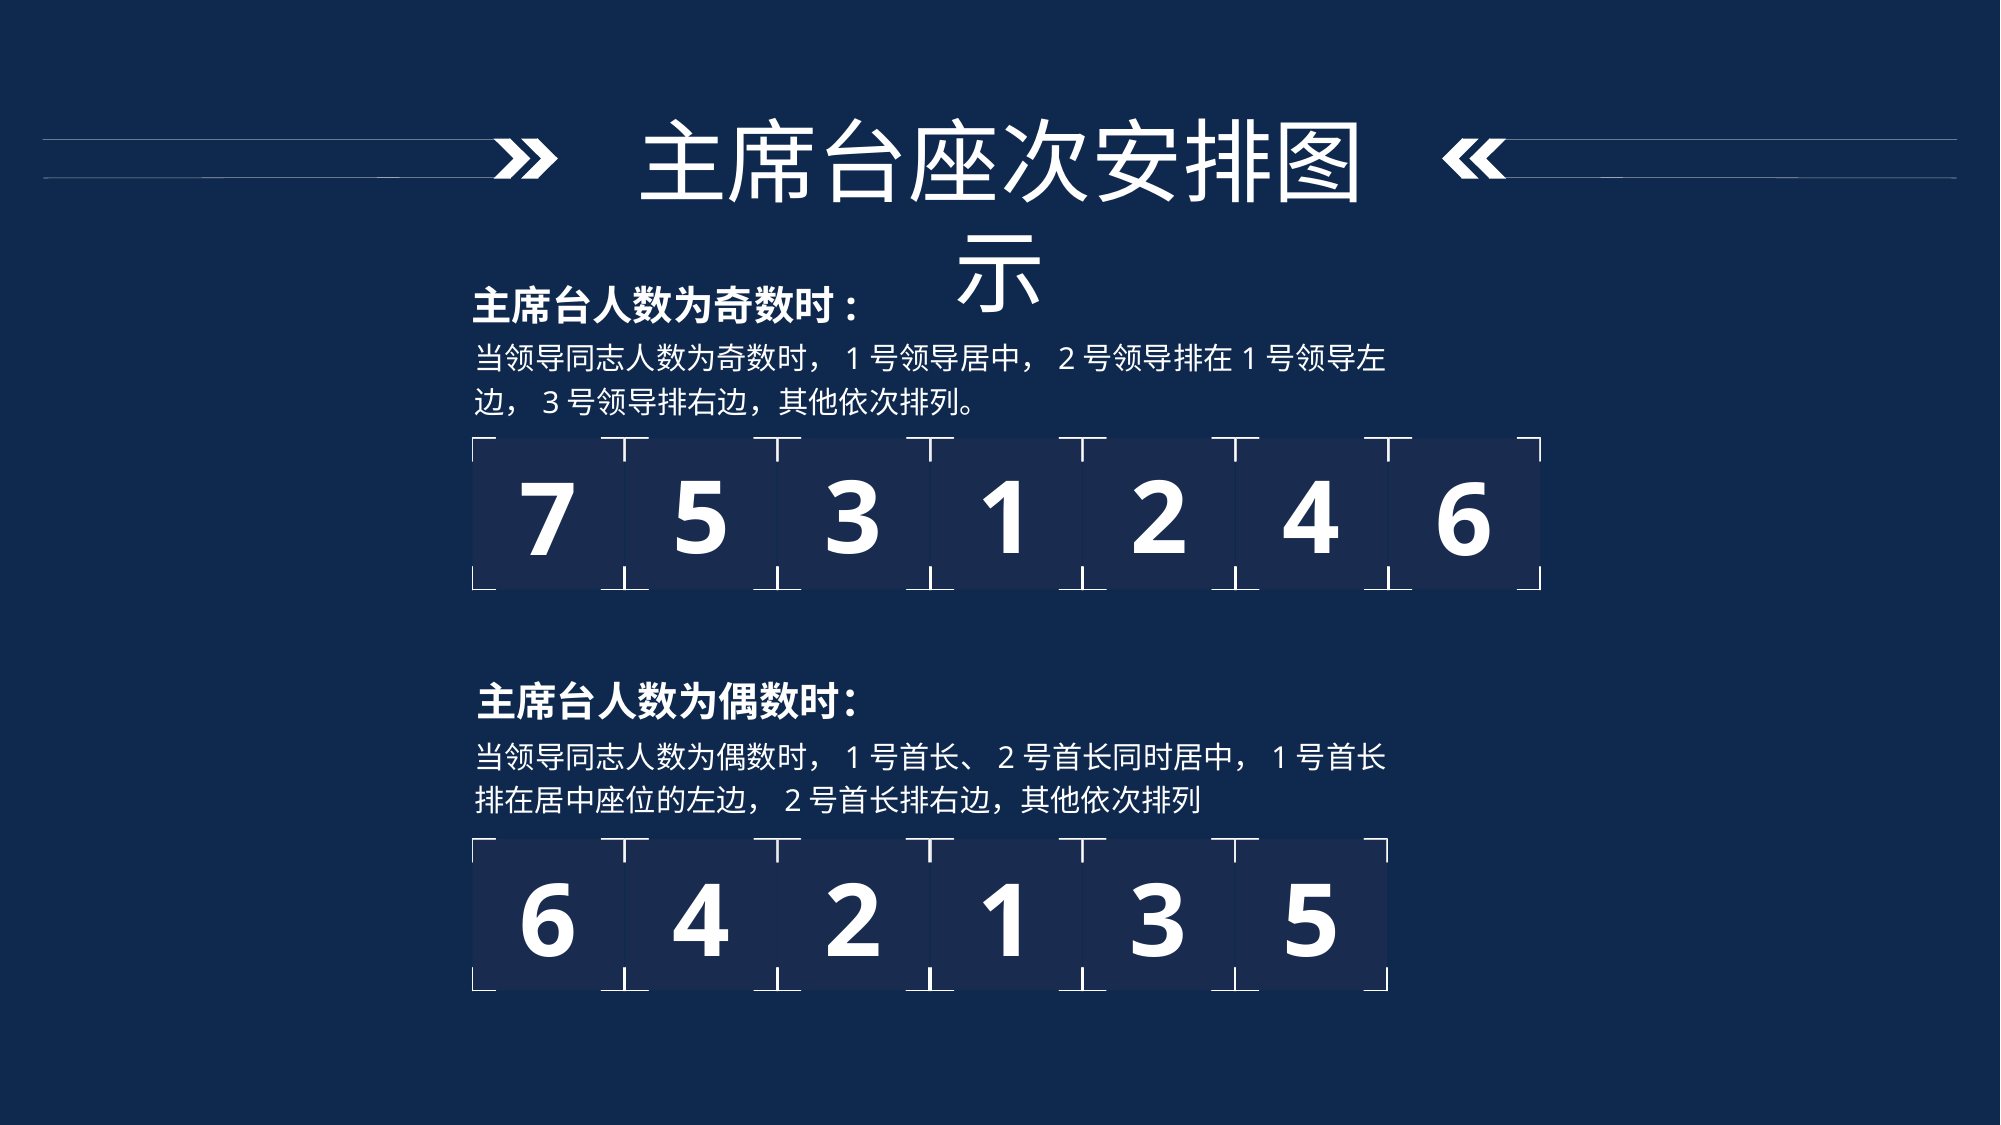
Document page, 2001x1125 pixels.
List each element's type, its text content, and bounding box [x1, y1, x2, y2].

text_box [930, 839, 1082, 991]
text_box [1443, 139, 1958, 178]
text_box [1083, 438, 1235, 445]
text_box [777, 438, 930, 445]
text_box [1083, 839, 1235, 991]
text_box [1235, 839, 1387, 991]
text_box 主席台座次安排图示 [580, 97, 1419, 331]
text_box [472, 438, 625, 590]
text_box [625, 585, 777, 590]
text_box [474, 445, 1539, 585]
text_box 当领导同志人数为偶数时，1号首长、2号首长同时居中，1号首长排在居中座位的左边，2号首长排右边，其他依次排列 [459, 723, 1430, 826]
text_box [1235, 585, 1388, 590]
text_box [42, 139, 557, 178]
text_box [1083, 585, 1235, 590]
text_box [777, 585, 930, 590]
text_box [777, 839, 929, 991]
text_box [1235, 438, 1388, 445]
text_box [472, 839, 625, 991]
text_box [625, 839, 777, 991]
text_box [625, 438, 777, 445]
text_box 当领导同志人数为奇数时，1号领导居中，2号领导排在1号领导左边，3号领导排右边，其他依次排列。 [459, 324, 1402, 427]
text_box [930, 585, 1082, 590]
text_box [930, 438, 1082, 445]
text_box 主席台人数为偶数时： [461, 668, 896, 723]
text_box 主席台人数为奇数时: [456, 272, 872, 337]
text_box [1388, 438, 1541, 590]
